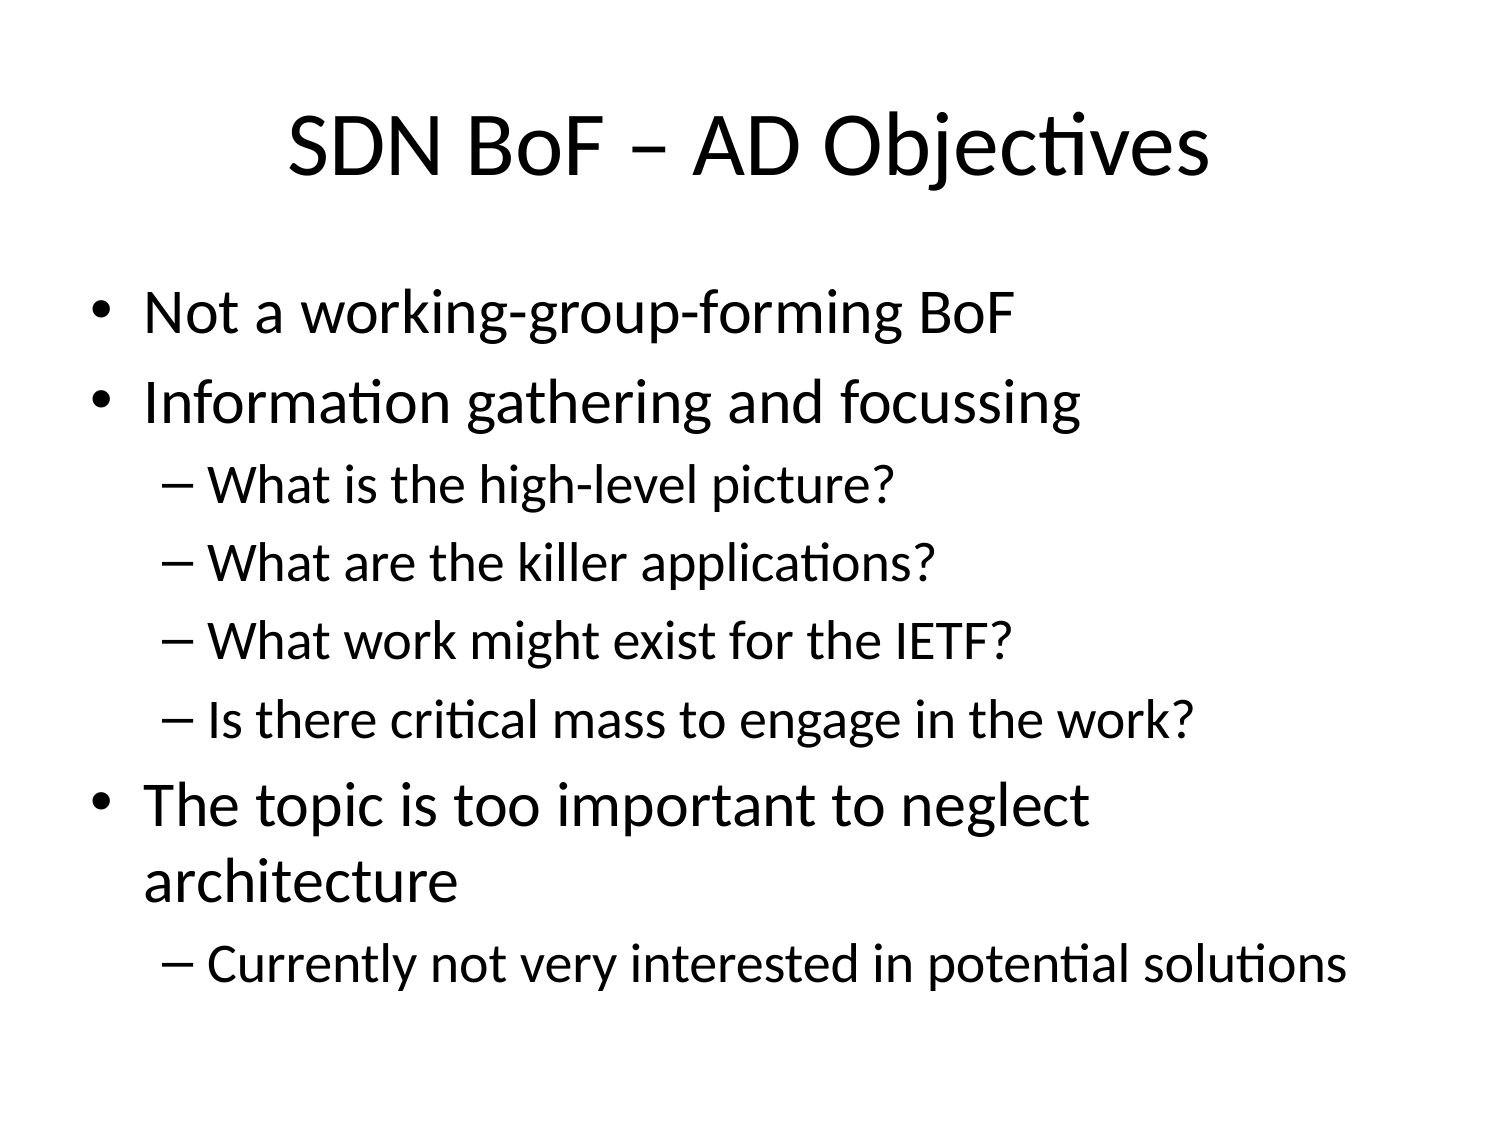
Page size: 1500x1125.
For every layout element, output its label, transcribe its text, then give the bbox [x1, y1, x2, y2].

list Not a working-group-forming BoF Information gathering and focussing What is the high-level picture? What are the killer applications? What work might exist for the IETF? Is there critical mass to engage in the work? The topic is too important to neglect architecture Currently not very interested in potential solutions [75, 262, 1425, 1005]
title SDN BoF – AD Objectives [75, 45, 1425, 233]
